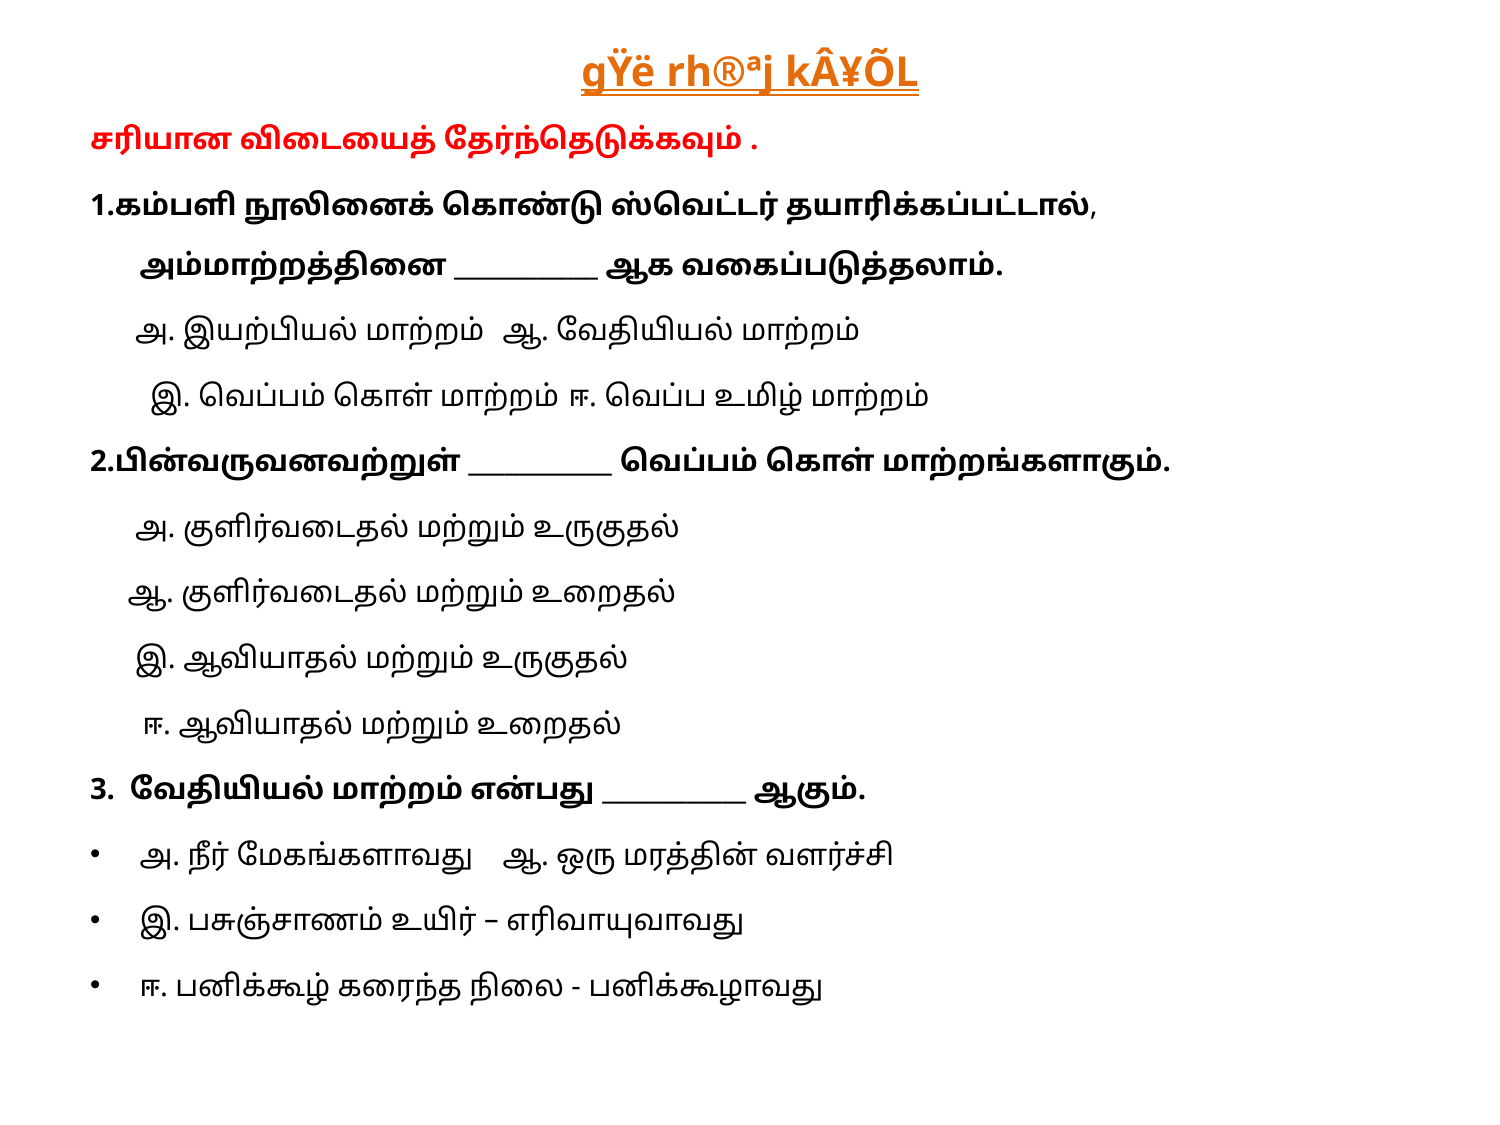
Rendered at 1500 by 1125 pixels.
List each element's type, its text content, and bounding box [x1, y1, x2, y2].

list gŸë rh®ªj kÂ¥ÕL சரியான விடையைத் தேர்ந்தெடுக்கவும் . 1.கம்பளி நூலினைக் கொண்டு ஸ்வெட்டர் தயாரிக்கப்பட்டால், அம்மாற்றத்தினை ____________ ஆக வகைப்படுத்தலாம். அ. இயற்பியல் மாற்றம் ஆ. வேதியியல் மாற்றம் இ. வெப்பம் கொள் மாற்றம் ஈ. வெப்ப உமிழ் மாற்றம் 2.பின்வருவனவற்றுள் ____________ வெப்பம் கொள் மாற்றங்களாகும். அ. குளிர்வடைதல் மற்றும் உருகுதல் ஆ. குளிர்வடைதல் மற்றும் உறைதல் இ. ஆவியாதல் மற்றும் உருகுதல் ஈ. ஆவியாதல் மற்றும் உறைதல் 3. வேதியியல் மாற்றம் என்பது ____________ ஆகும். அ. நீர் மேகங்களாவது ஆ. ஒரு மரத்தின் வளர்ச்சி இ. பசுஞ்சாணம் உயிர் – எரிவாயுவாவது ஈ. பனிக்கூழ் கரைந்த நிலை - பனிக்கூழாவது [75, 37, 1425, 1050]
